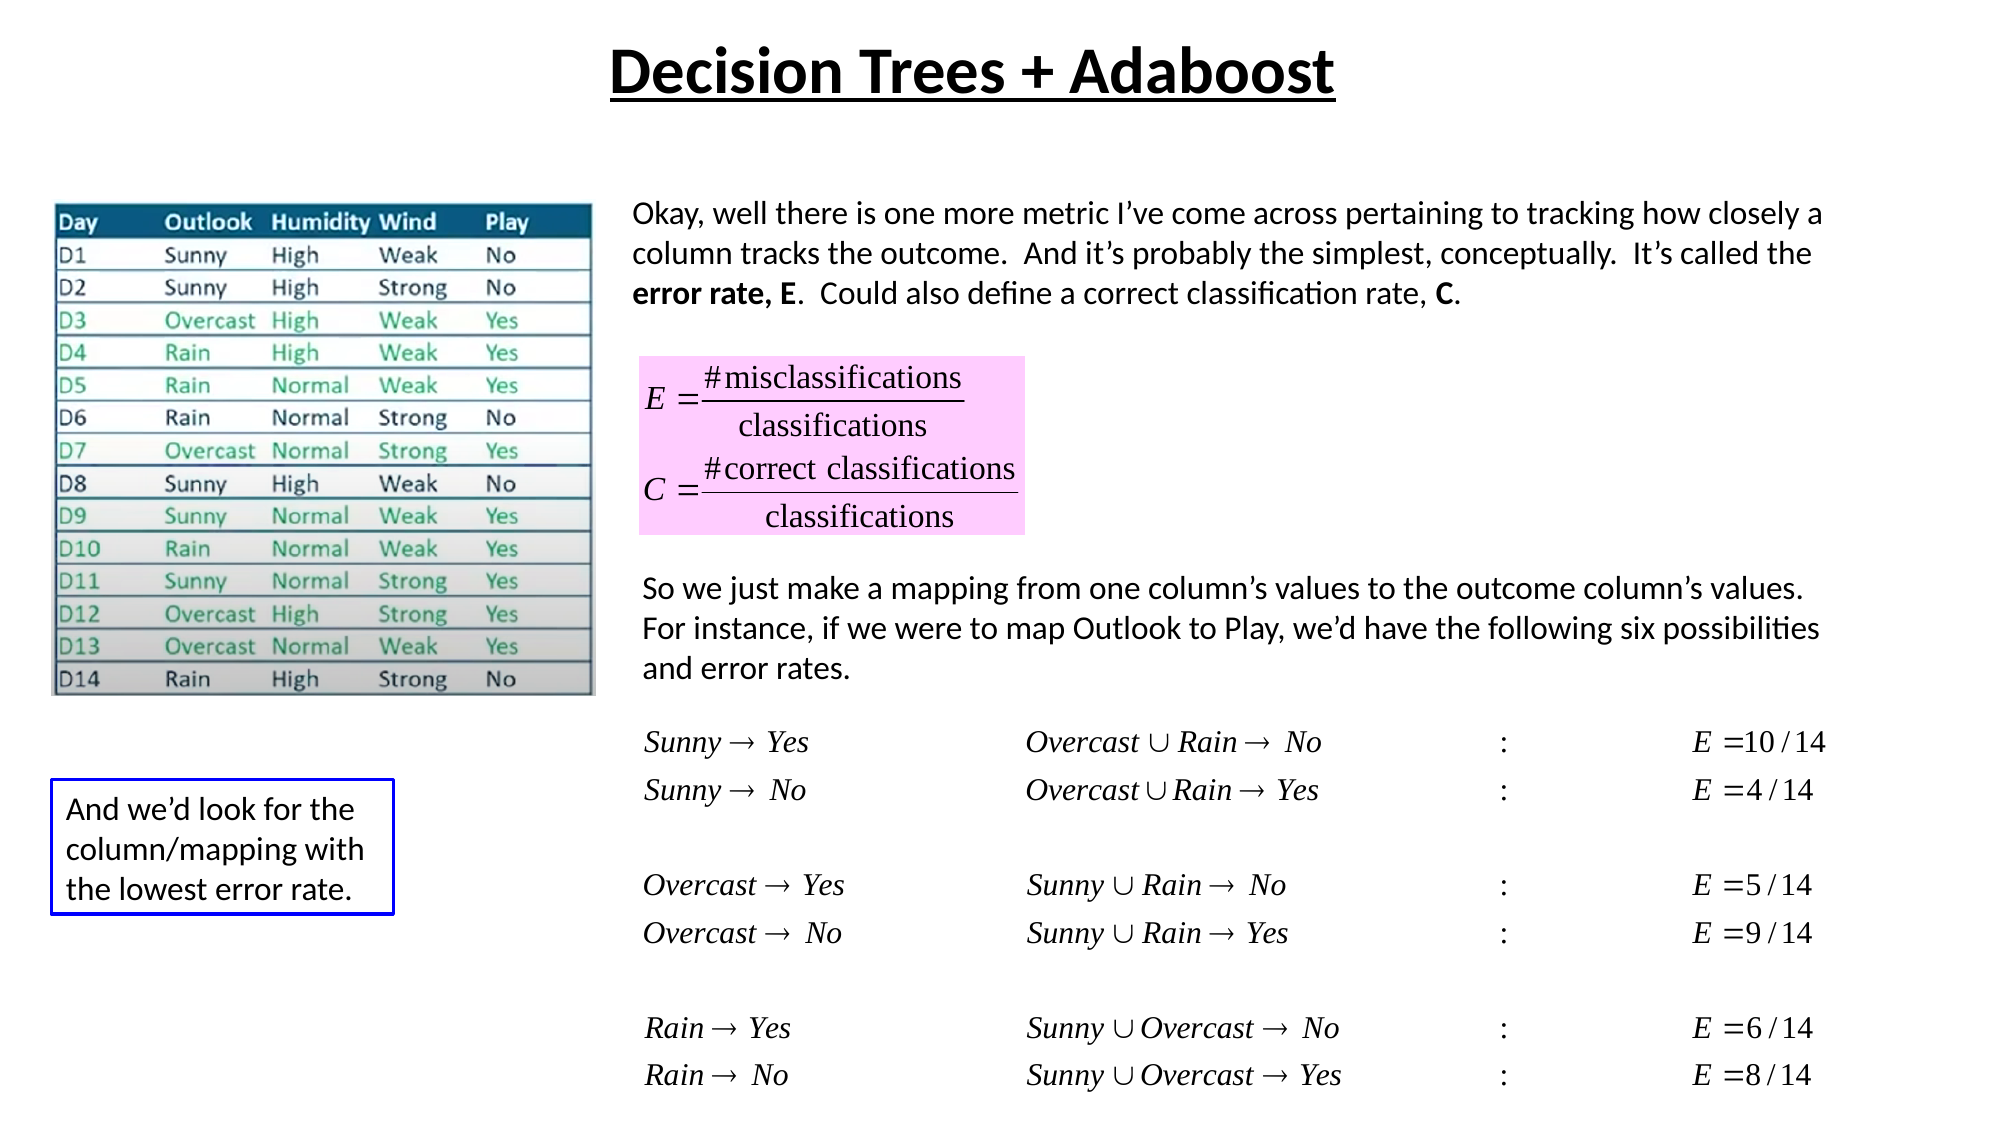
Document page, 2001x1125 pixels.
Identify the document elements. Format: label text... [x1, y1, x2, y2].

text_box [638, 355, 1025, 535]
text_box So we just make a mapping from one column’s values to the outcome column’s values. For instance, if we were to map Outlook to Play, we’d have the following six possibilities and error rates. [627, 558, 1868, 694]
text_box Okay, well there is one more metric I’ve come across pertaining to tracking how closely a column tracks the outcome. And it’s probably the simplest, conceptually. It’s called the error rate, E. Could also define a correct classification rate, C. [617, 183, 1895, 319]
text_box And we’d look for the column/mapping with the lowest error rate. [51, 779, 394, 914]
picture [51, 199, 596, 696]
text_box Decision Trees + Adaboost [595, 19, 1368, 115]
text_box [638, 723, 1830, 1100]
